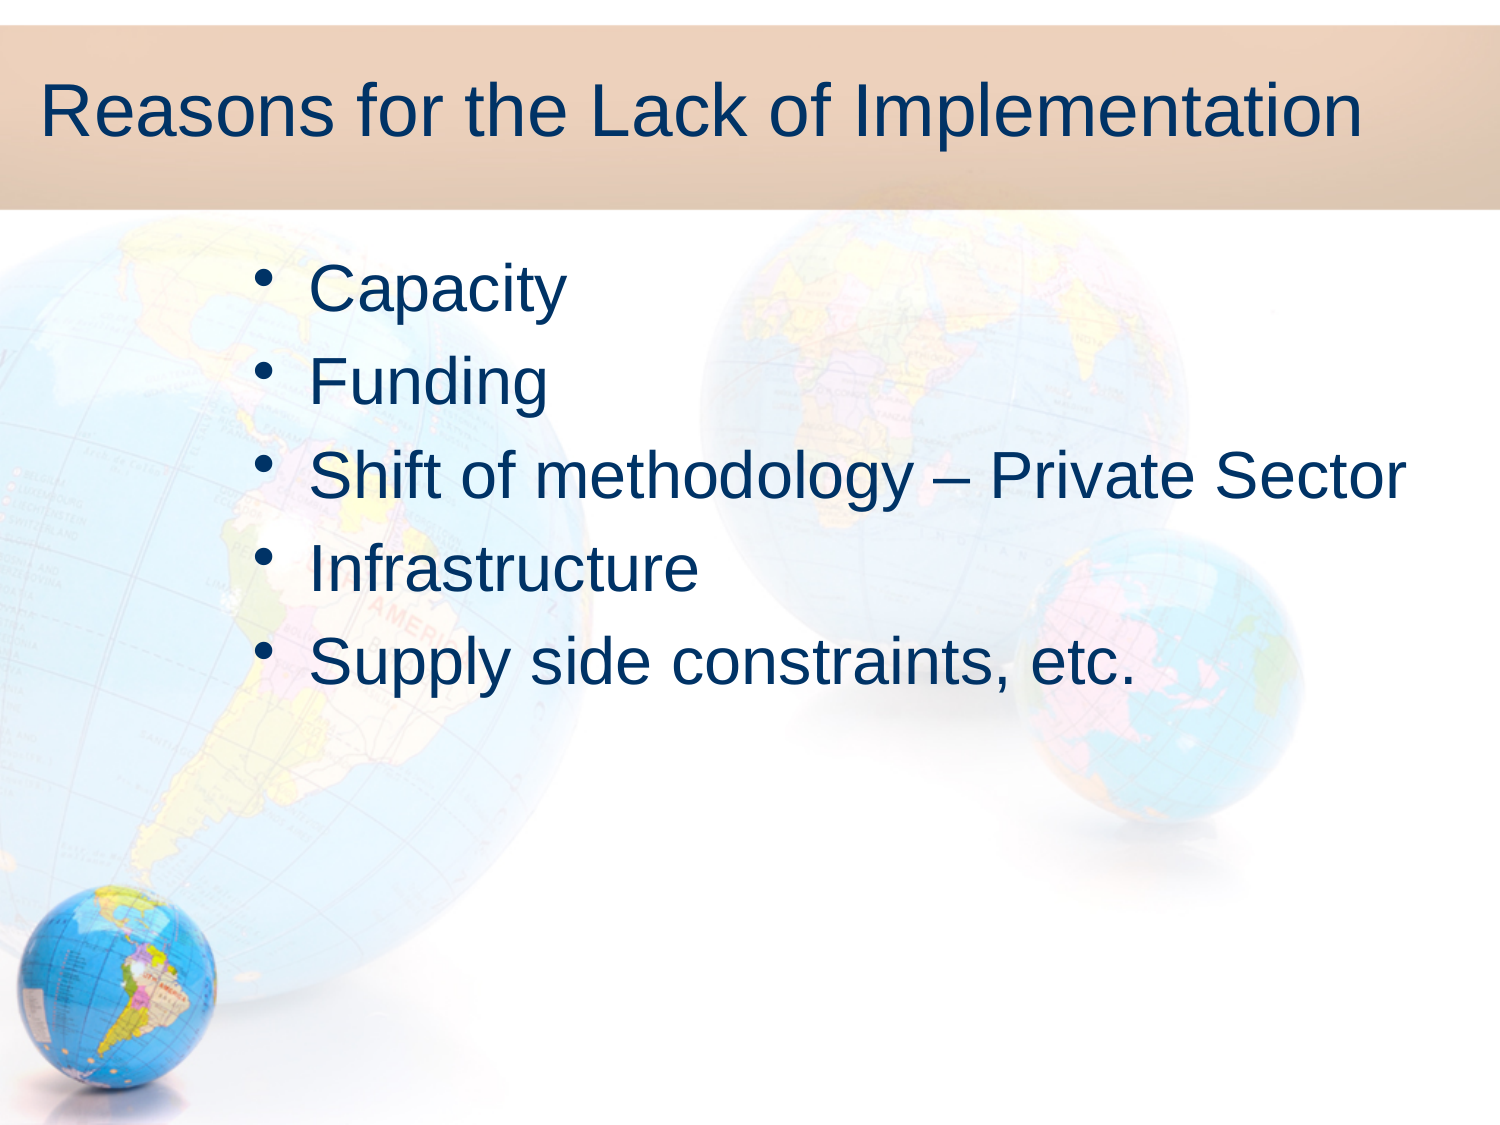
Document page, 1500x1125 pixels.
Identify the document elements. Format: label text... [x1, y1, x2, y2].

list Capacity Funding Shift of methodology – Private Sector Infrastructure Supply side constraints, etc. [237, 237, 1476, 1038]
title Reasons for the Lack of Implementation [24, 37, 1476, 176]
picture [0, 0, 1500, 1125]
